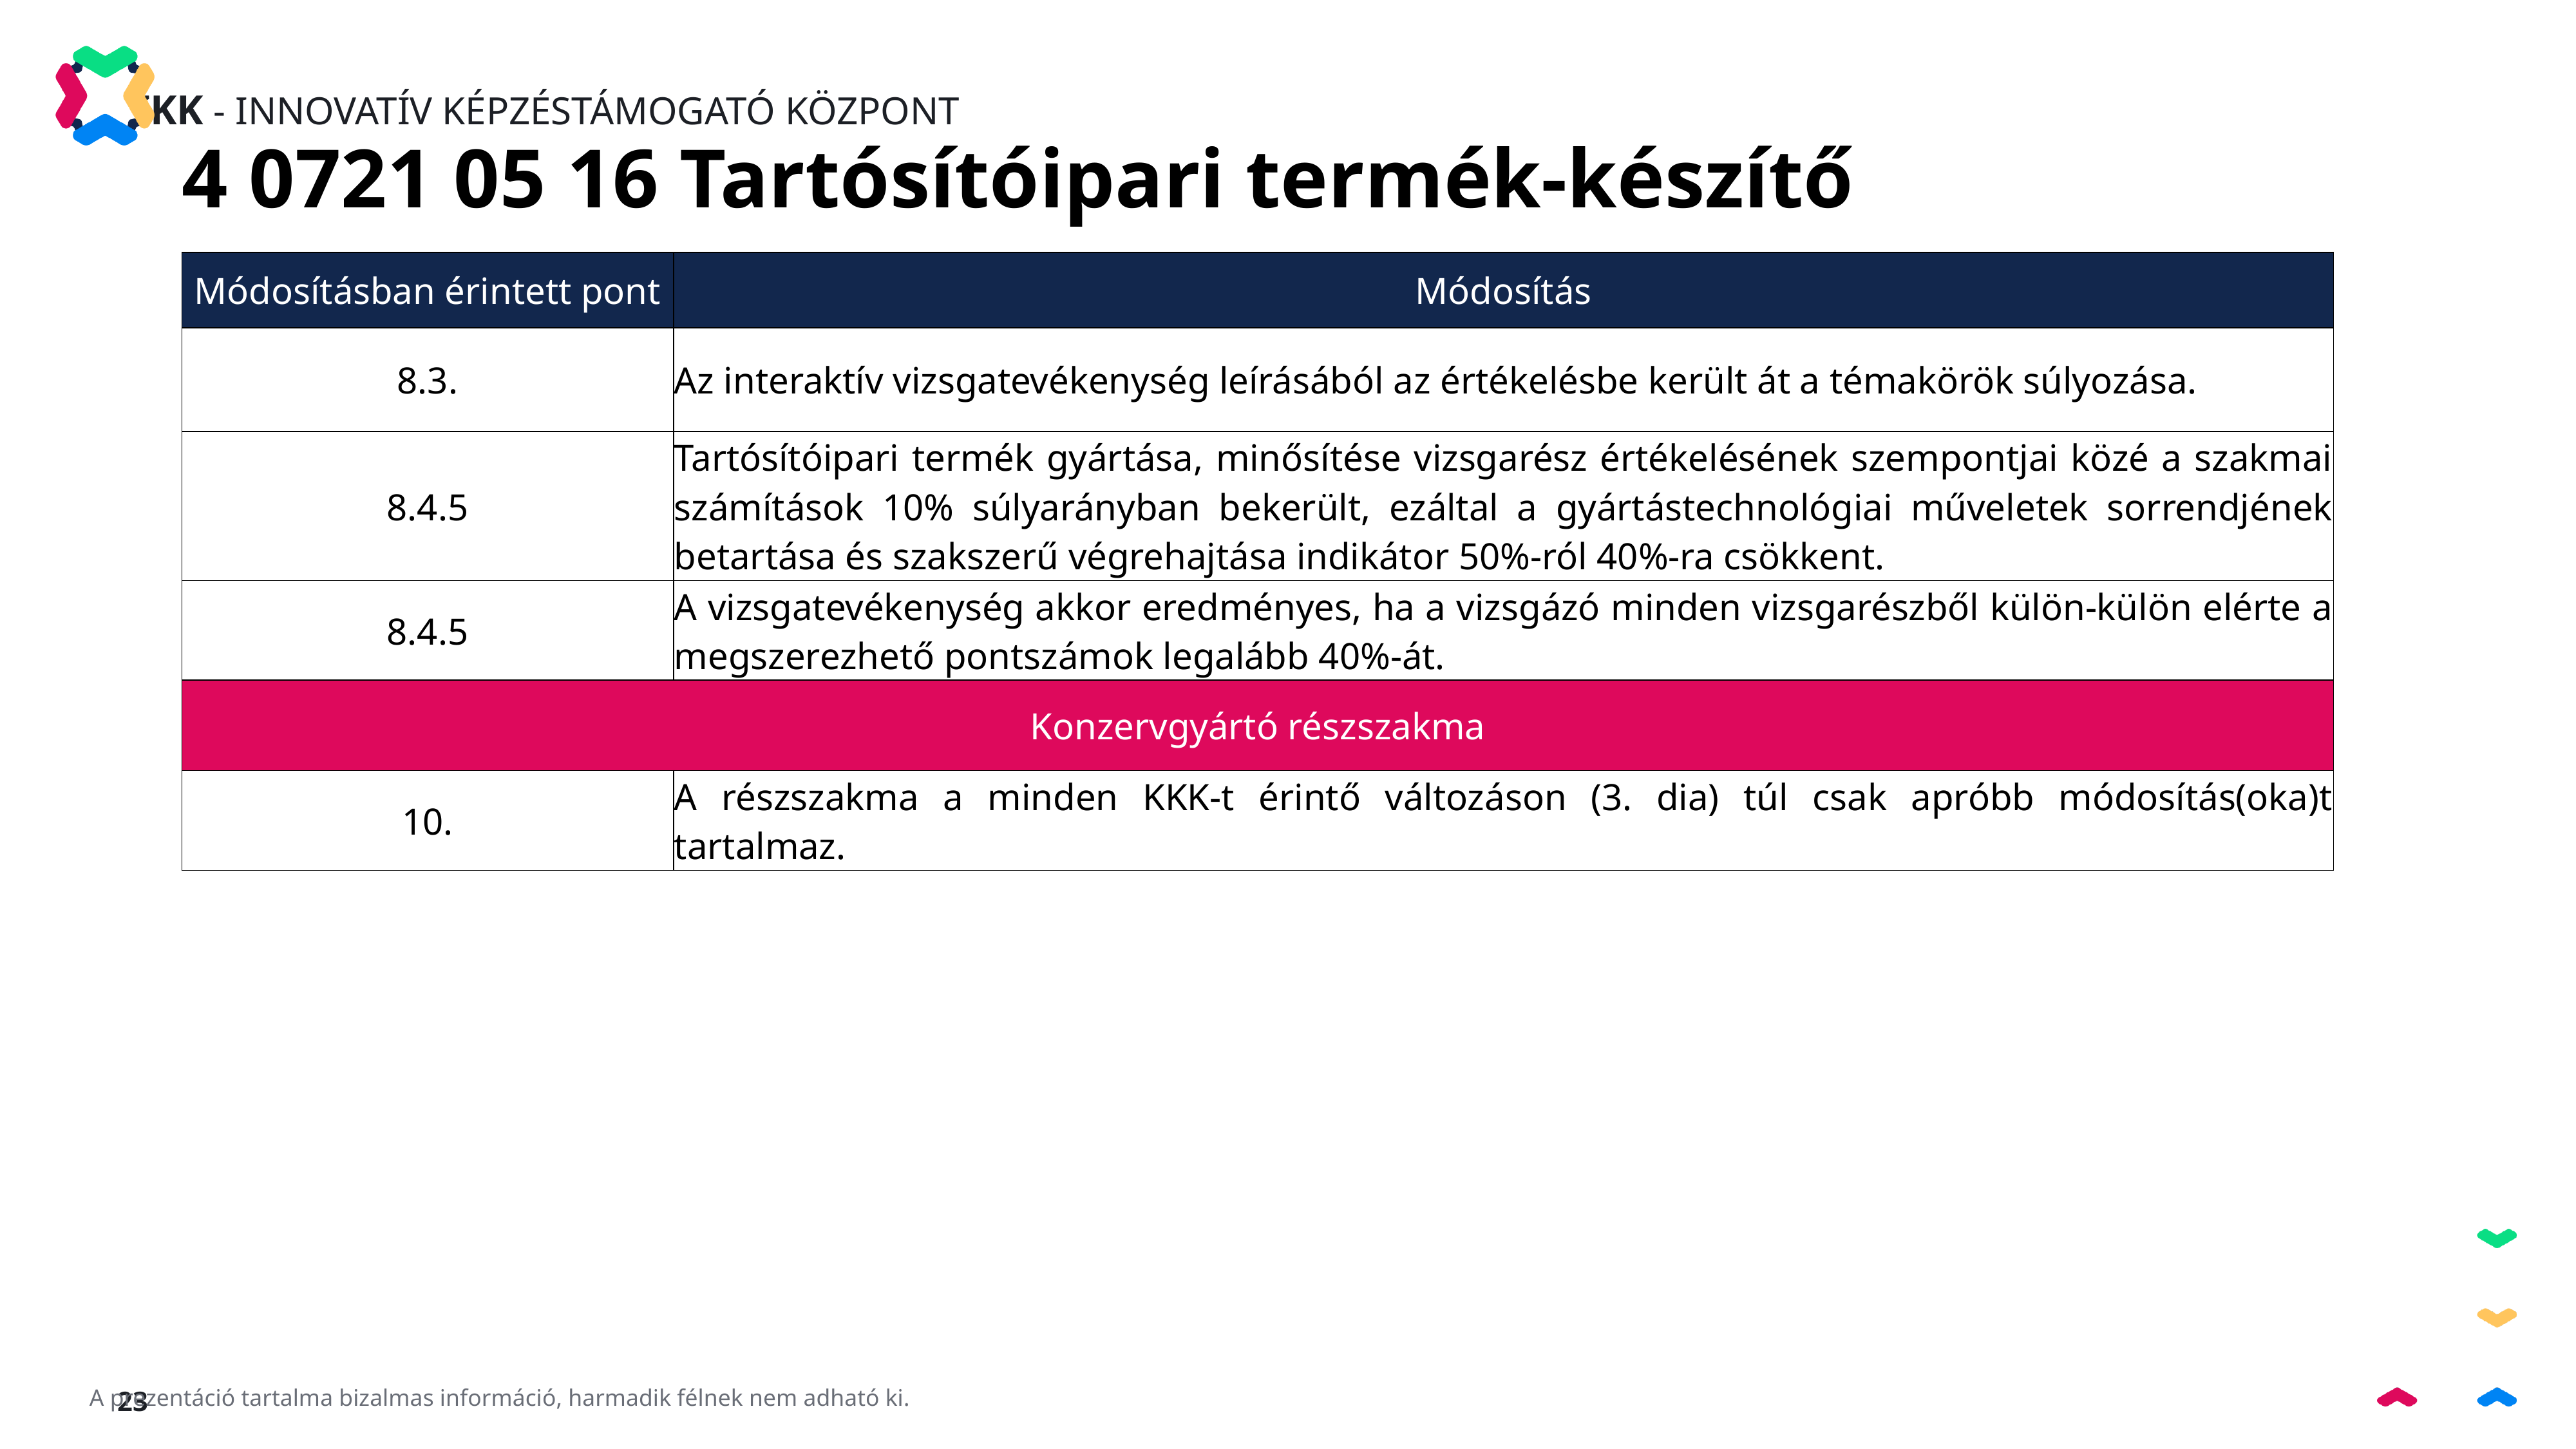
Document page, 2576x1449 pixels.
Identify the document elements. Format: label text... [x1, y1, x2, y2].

table_cell 8.4.5 [182, 581, 673, 679]
table_cell 10. [182, 771, 673, 870]
table_cell Konzervgyártó részszakma [182, 681, 2333, 770]
table_header Módosítás [674, 253, 2333, 327]
table_cell 8.3. [182, 328, 673, 431]
picture [2377, 1229, 2517, 1406]
table_cell A vizsgatevékenység akkor eredményes, ha a vizsgázó minden vizsgarészből külön-külön elérte a megszerezhető pontszámok legalább 40%-át. [674, 581, 2333, 679]
table_cell A részszakma a minden KKK-t érintő változáson (3. dia) túl csak apróbb módosítás(oka)t tartalmaz. [674, 771, 2333, 870]
table_header Módosításban érintett pont [182, 253, 673, 327]
picture [55, 46, 155, 146]
table_cell Az interaktív vizsgatevékenység leírásából az értékelésbe került át a témakörök súlyozása. [674, 328, 2333, 431]
table_cell 8.4.5 [182, 432, 673, 580]
list 4 0721 05 16 Tartósítóipari termék-készítő [182, 127, 2342, 196]
table_cell Tartósítóipari termék gyártása, minősítése vizsgarész értékelésének szempontjai közé a szakmai számítások 10% súlyarányban bekerült, ezáltal a gyártástechnológiai műveletek sorrendjének betartása és szakszerű végrehajtása indikátor 50%-ról 40%-ra csökkent. [674, 432, 2333, 580]
